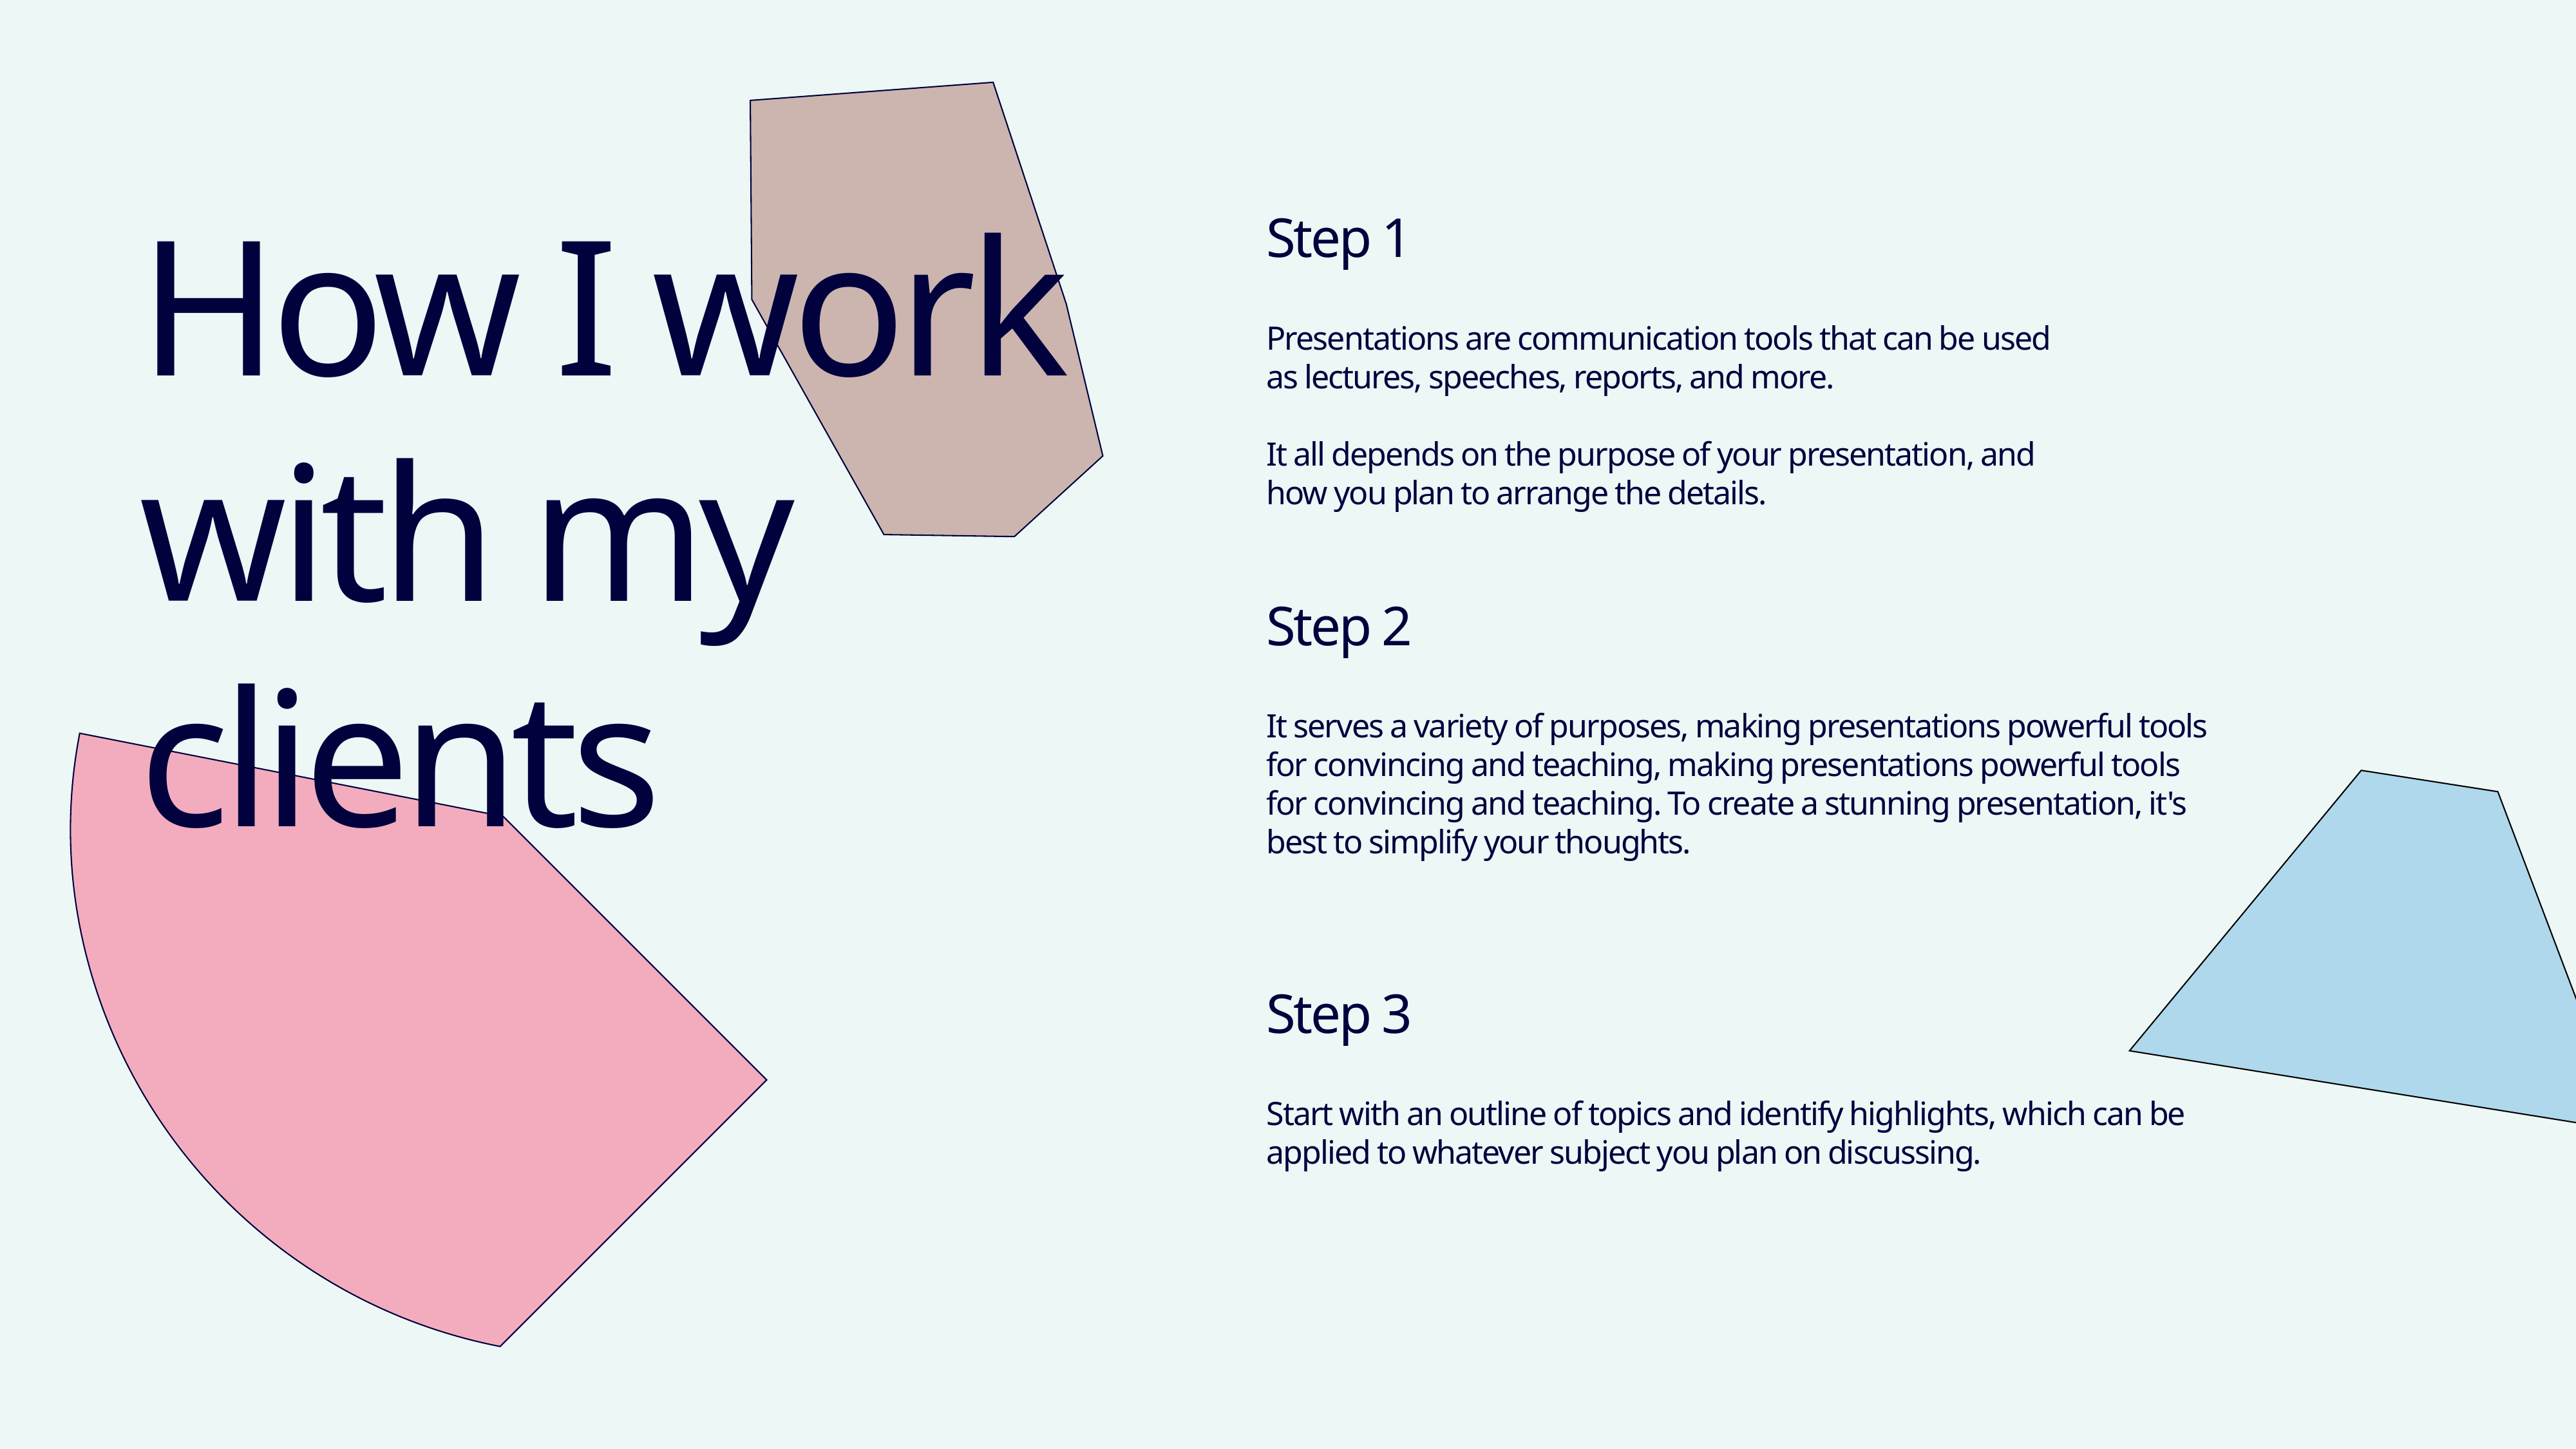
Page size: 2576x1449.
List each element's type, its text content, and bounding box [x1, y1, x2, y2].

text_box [1261, 969, 2227, 1325]
text_box [1086, 388, 1103, 471]
text_box [70, 733, 767, 1347]
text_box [1261, 193, 2227, 549]
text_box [1261, 582, 2227, 937]
text_box How I work with my clients [134, 182, 1086, 869]
text_box [2197, 770, 2576, 1123]
text_box [750, 82, 1027, 182]
